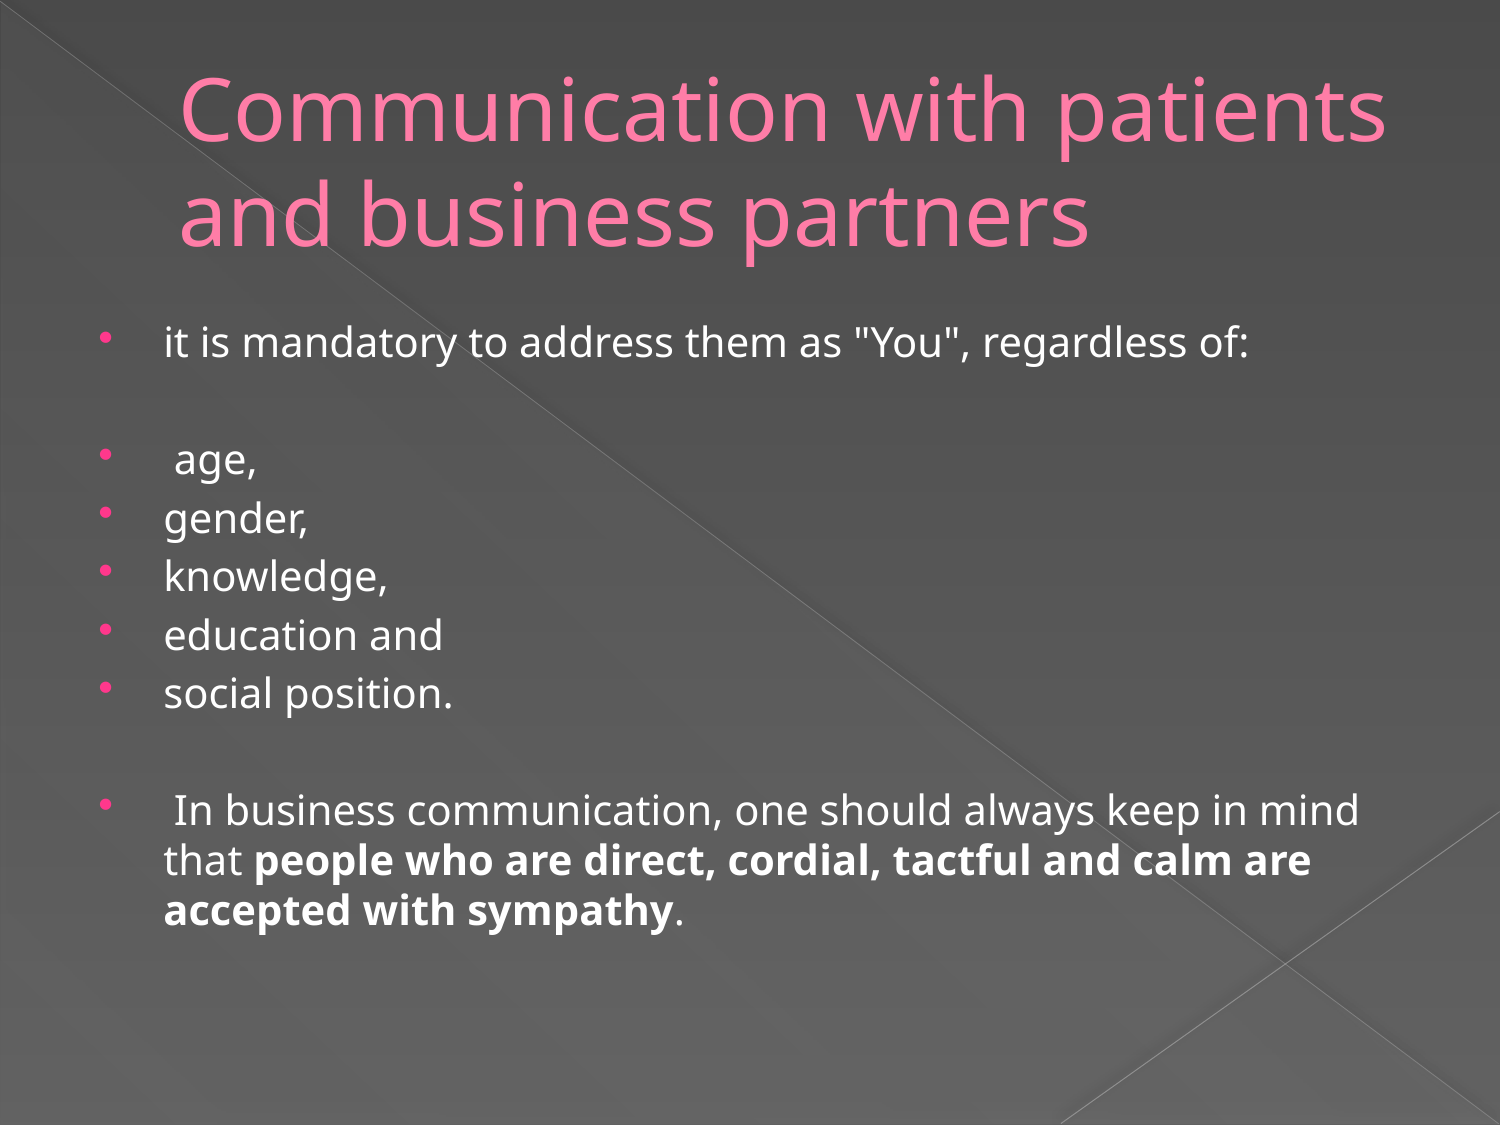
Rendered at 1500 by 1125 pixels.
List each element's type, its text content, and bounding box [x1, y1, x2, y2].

list it is mandatory to address them as "You", regardless of: age, gender, knowledge, education and social position. In business communication, one should always keep in mind that people who are direct, cordial, tactful and calm are accepted with sympathy. [75, 308, 1425, 1059]
title Communication with patients and business partners [75, 43, 1425, 274]
